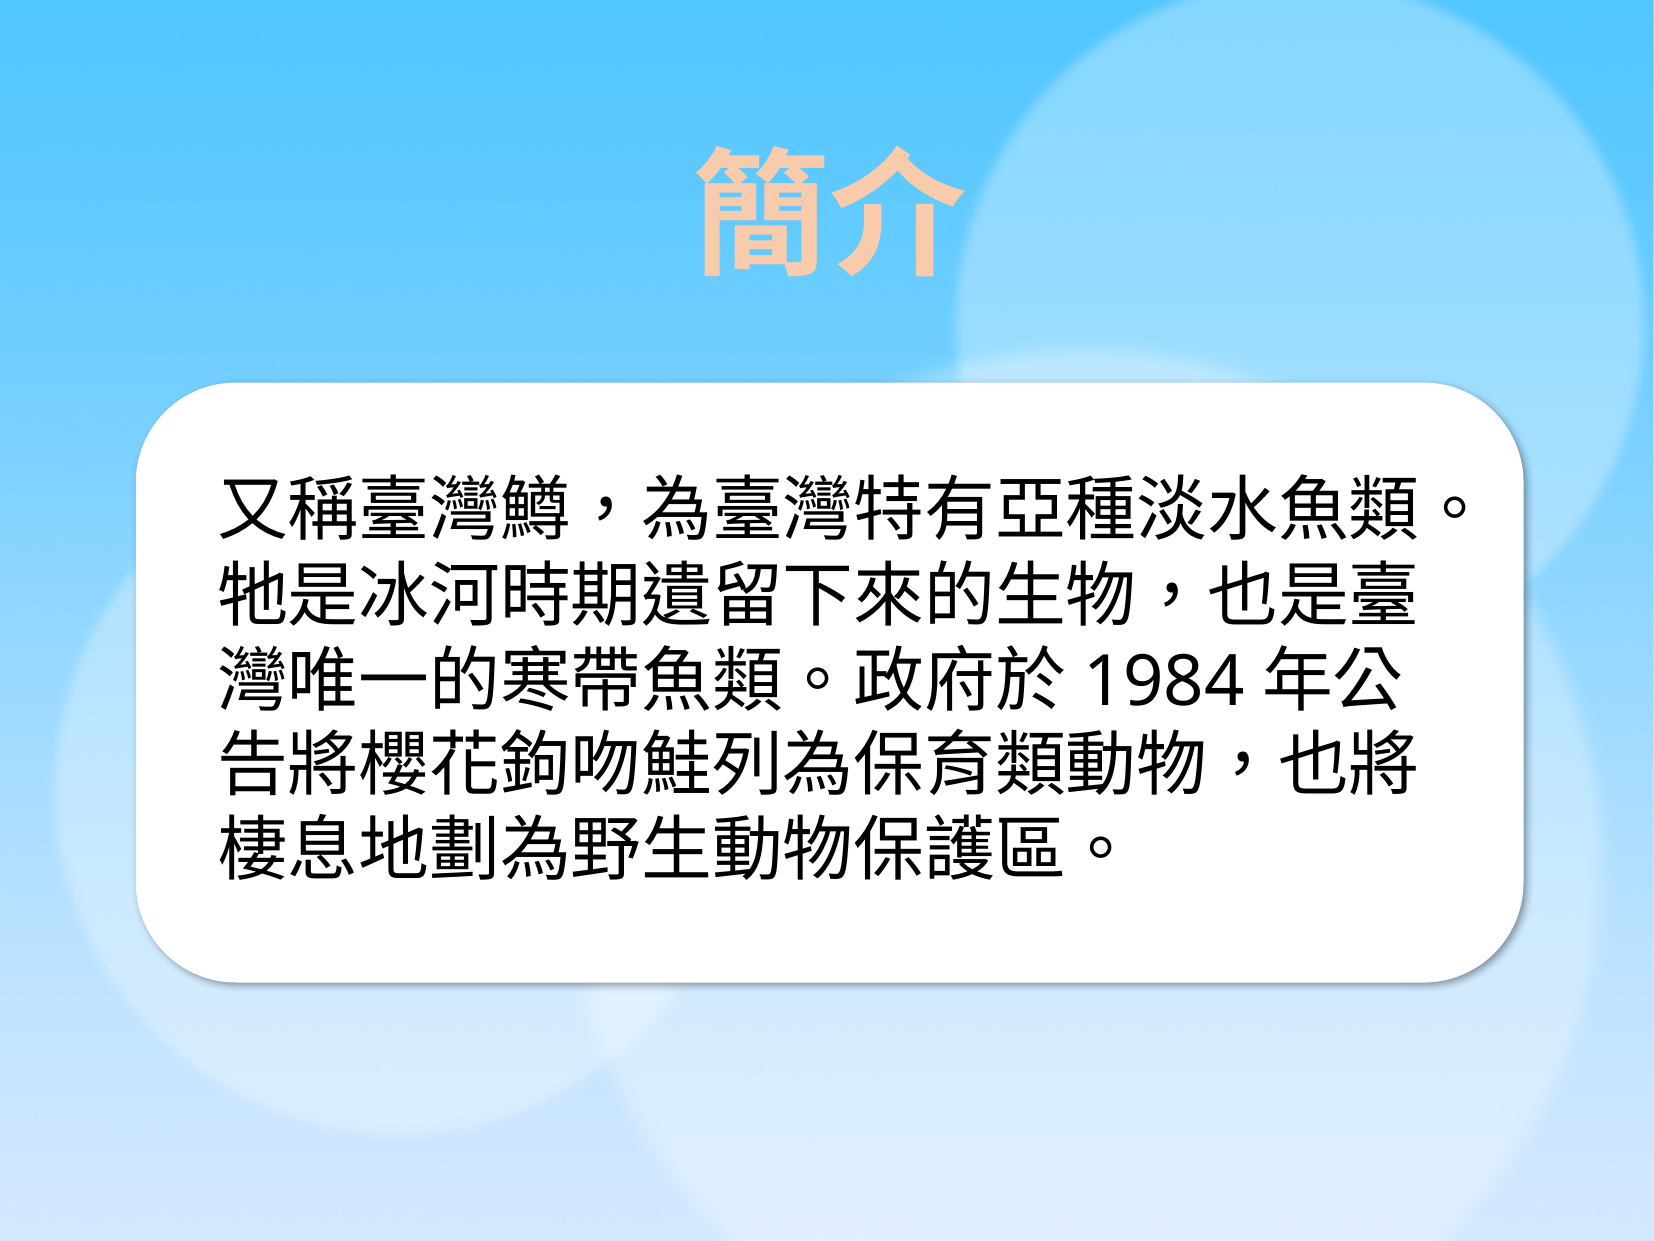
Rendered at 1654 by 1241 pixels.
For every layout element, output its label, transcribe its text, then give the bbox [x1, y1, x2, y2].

text_box 簡介 [677, 119, 983, 300]
text_box 又稱臺灣鱒，為臺灣特有亞種淡水魚類。牠是冰河時期遺留下來的生物，也是臺灣唯一的寒帶魚類。政府於1984年公告將櫻花鉤吻鮭列為保育類動物，也將棲息地劃為野生動物保護區。 [202, 456, 1457, 897]
text_box [135, 382, 1524, 983]
picture [0, 0, 1654, 1241]
